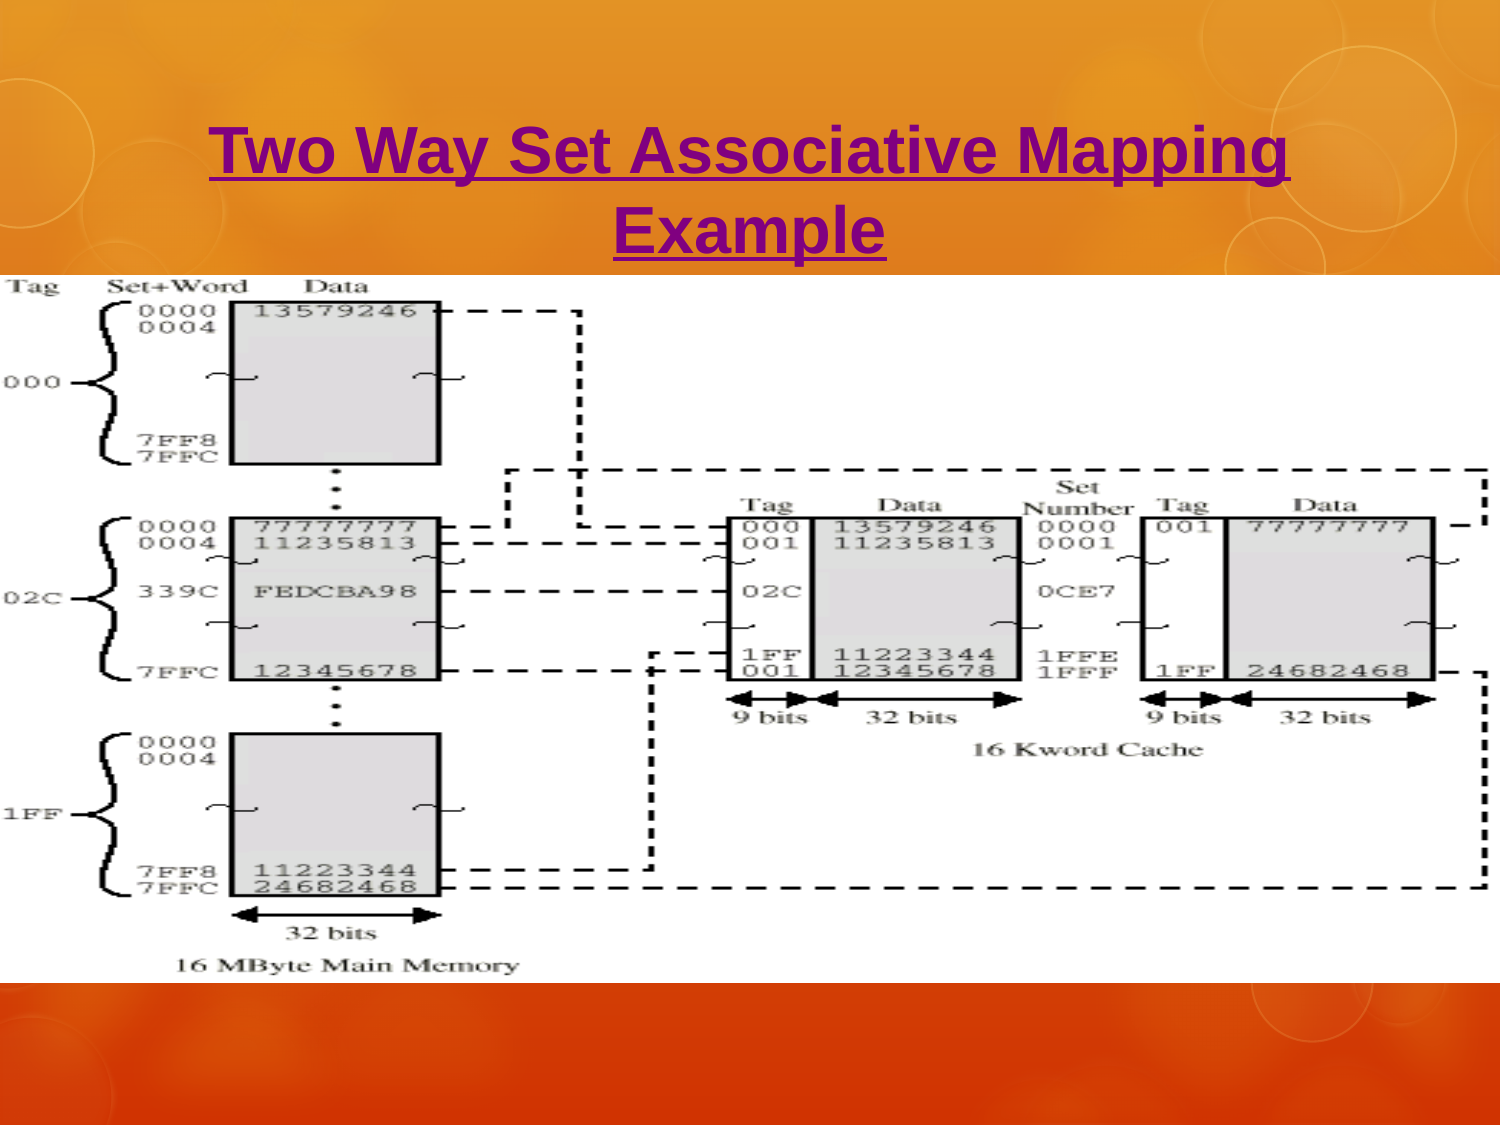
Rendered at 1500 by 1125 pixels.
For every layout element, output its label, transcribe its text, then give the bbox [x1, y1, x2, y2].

picture [0, 274, 1500, 984]
title Two Way Set Associative Mapping Example [165, 110, 1335, 263]
